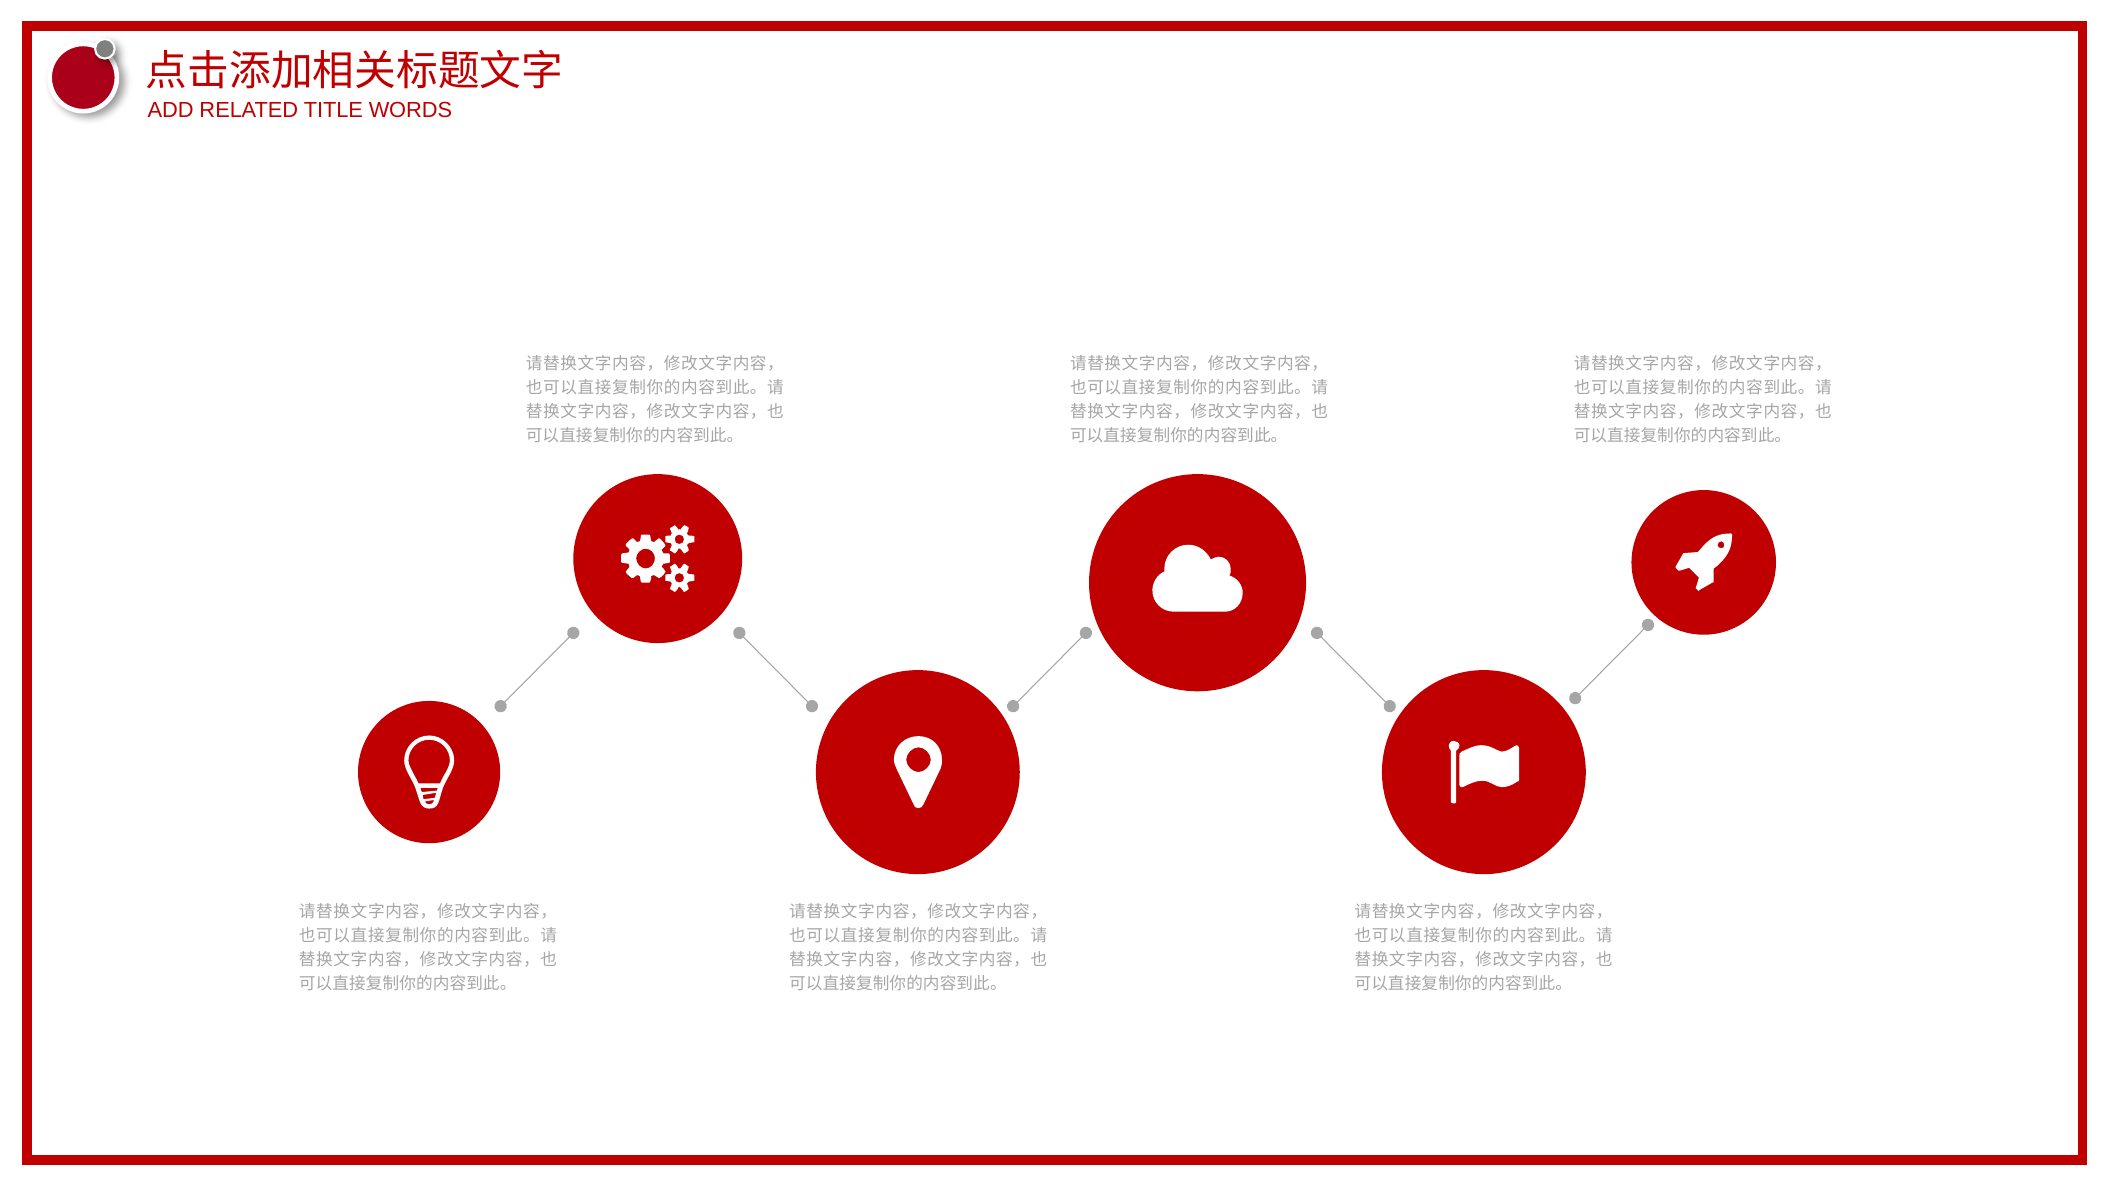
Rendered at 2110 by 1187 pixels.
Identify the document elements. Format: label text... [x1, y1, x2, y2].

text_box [1316, 633, 1391, 706]
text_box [357, 700, 501, 844]
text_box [1574, 625, 1649, 698]
text_box 请替换文字内容，修改文字内容，也可以直接复制你的内容到此。请替换文字内容，修改文字内容，也可以直接复制你的内容到此。 [298, 896, 558, 993]
text_box 请替换文字内容，修改文字内容，也可以直接复制你的内容到此。请替换文字内容，修改文字内容，也可以直接复制你的内容到此。 [525, 348, 785, 445]
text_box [815, 670, 1020, 875]
text_box [94, 37, 116, 60]
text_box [738, 633, 813, 706]
text_box 请替换文字内容，修改文字内容，也可以直接复制你的内容到此。请替换文字内容，修改文字内容，也可以直接复制你的内容到此。 [1573, 348, 1833, 445]
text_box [1631, 490, 1776, 635]
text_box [500, 633, 574, 706]
text_box [48, 42, 118, 113]
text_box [1089, 474, 1307, 692]
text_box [1012, 633, 1087, 706]
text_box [1381, 670, 1586, 875]
text_box 请替换文字内容，修改文字内容，也可以直接复制你的内容到此。请替换文字内容，修改文字内容，也可以直接复制你的内容到此。 [1354, 896, 1614, 993]
text_box 请替换文字内容，修改文字内容，也可以直接复制你的内容到此。请替换文字内容，修改文字内容，也可以直接复制你的内容到此。 [1069, 348, 1329, 445]
text_box ADD RELATED TITLE WORDS [147, 96, 453, 123]
text_box 请替换文字内容，修改文字内容，也可以直接复制你的内容到此。请替换文字内容，修改文字内容，也可以直接复制你的内容到此。 [789, 896, 1048, 993]
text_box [573, 474, 743, 644]
text_box 点击添加相关标题文字 [145, 43, 564, 95]
